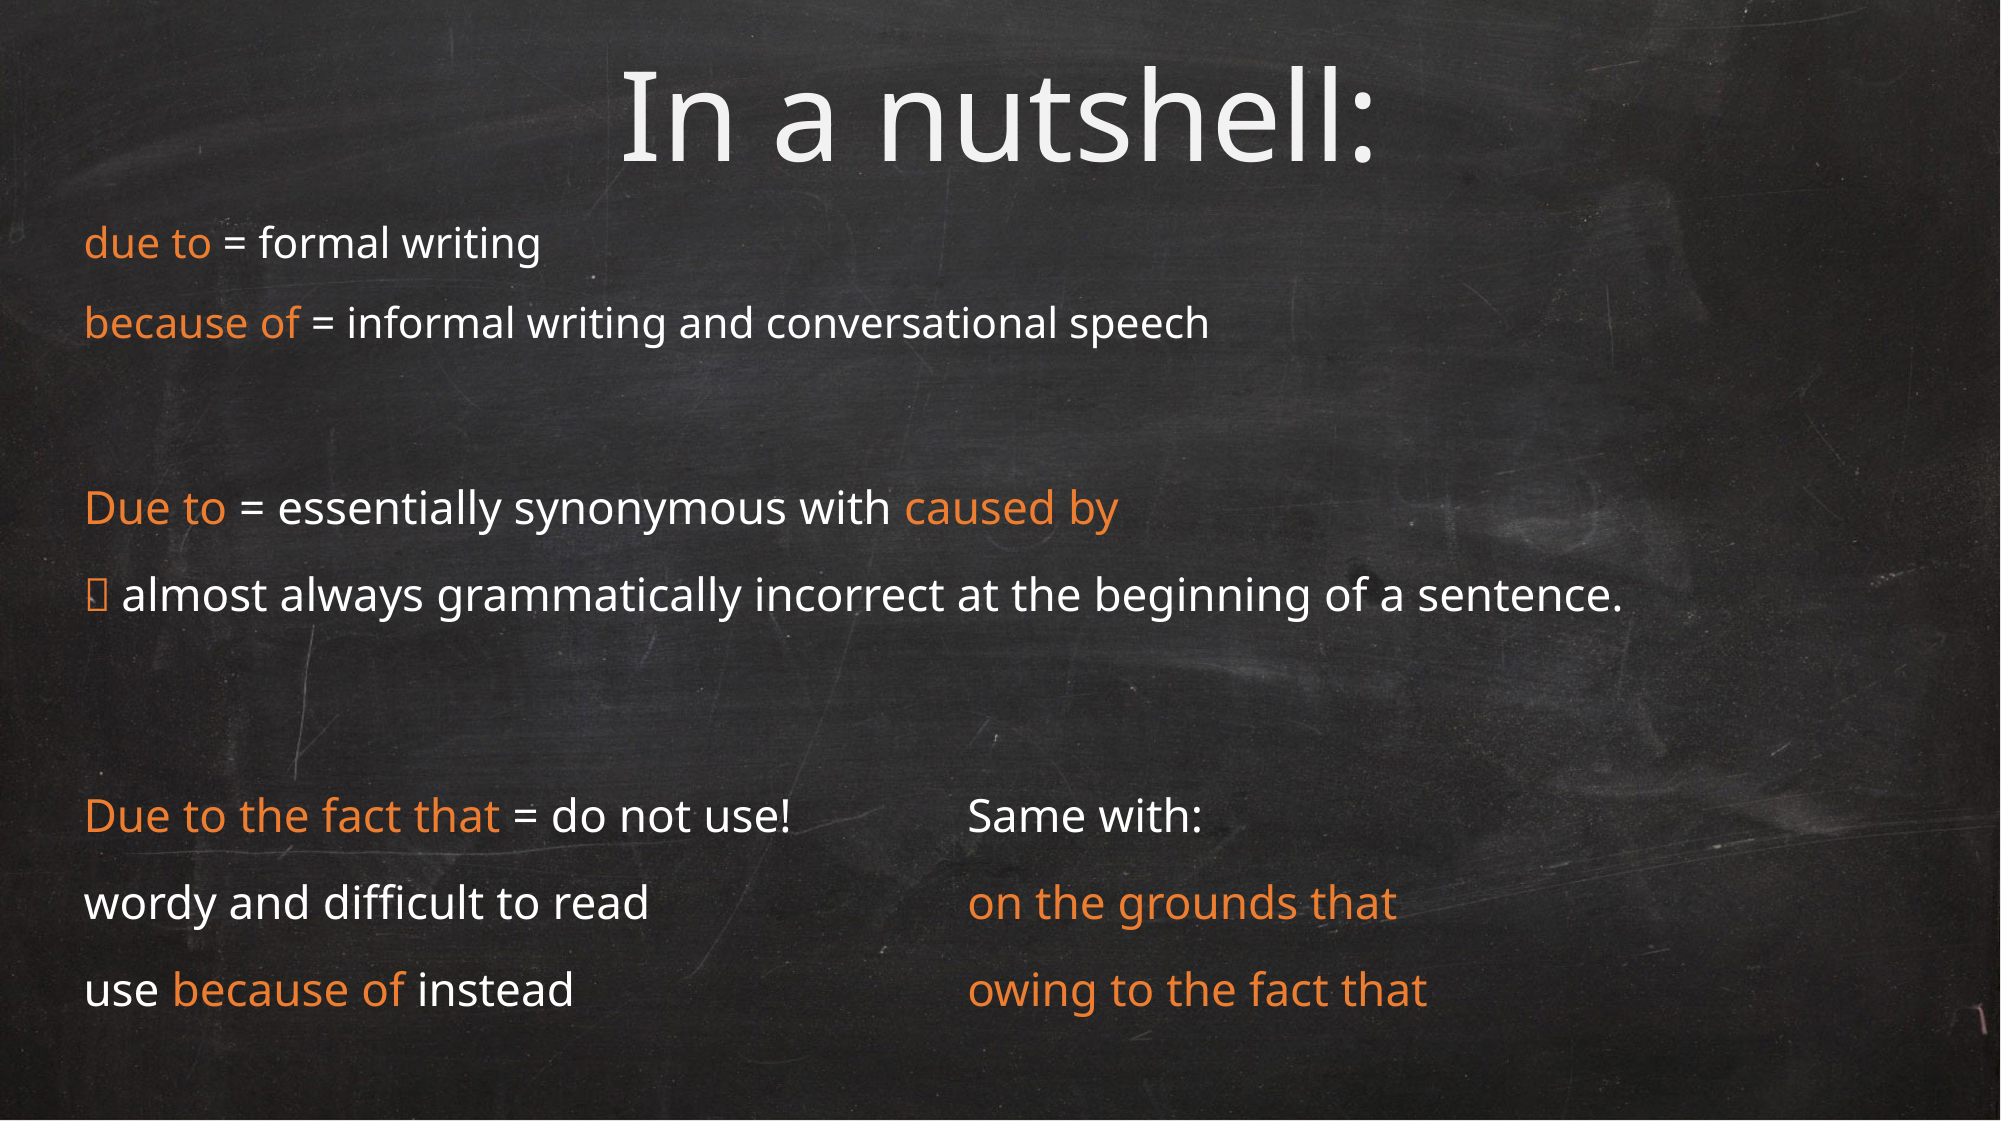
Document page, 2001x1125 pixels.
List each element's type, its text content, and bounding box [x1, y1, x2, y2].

text_box Same with: on the grounds that owing to the fact that [952, 768, 1697, 1050]
picture [0, 0, 2001, 1125]
text_box Due to = essentially synonymous with caused by  almost always grammatically incorrect at the beginning of a sentence. [68, 459, 1697, 665]
text_box due to = formal writing because of = informal writing and conversational speech [68, 198, 1285, 403]
title In a nutshell: [21, 43, 1979, 196]
text_box Due to the fact that = do not use! wordy and difficult to read use because of instead [68, 768, 814, 1050]
